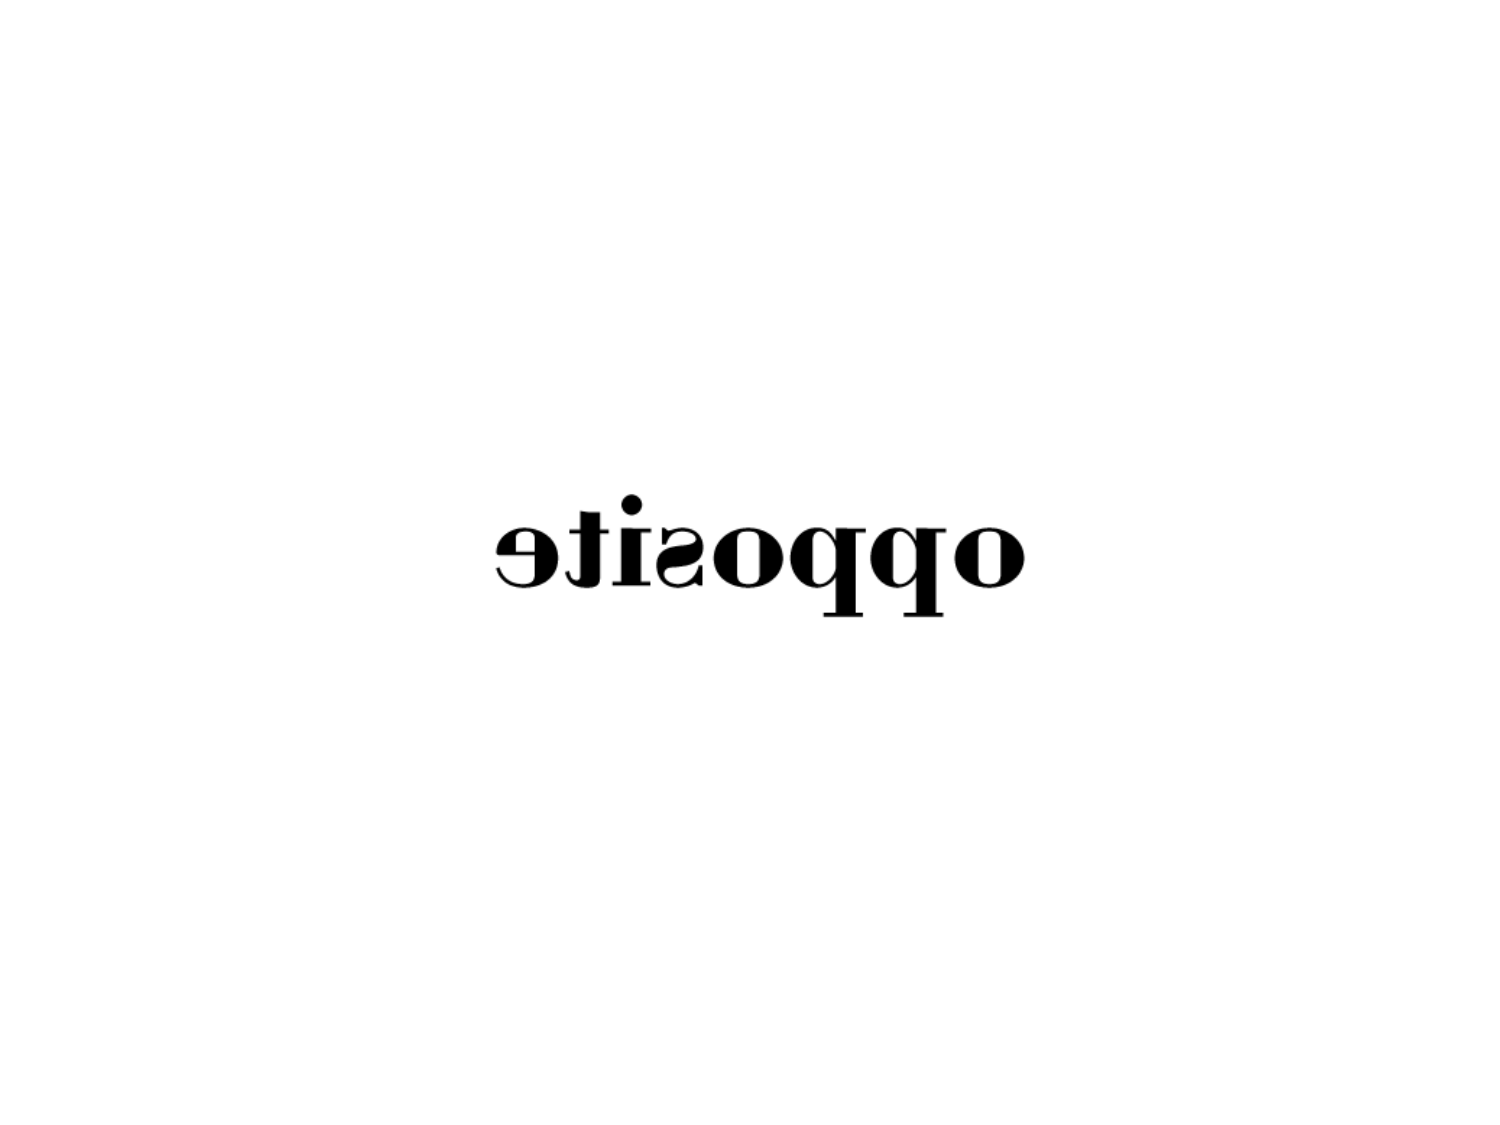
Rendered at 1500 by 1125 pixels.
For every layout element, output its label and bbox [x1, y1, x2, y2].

list [399, 224, 1122, 947]
